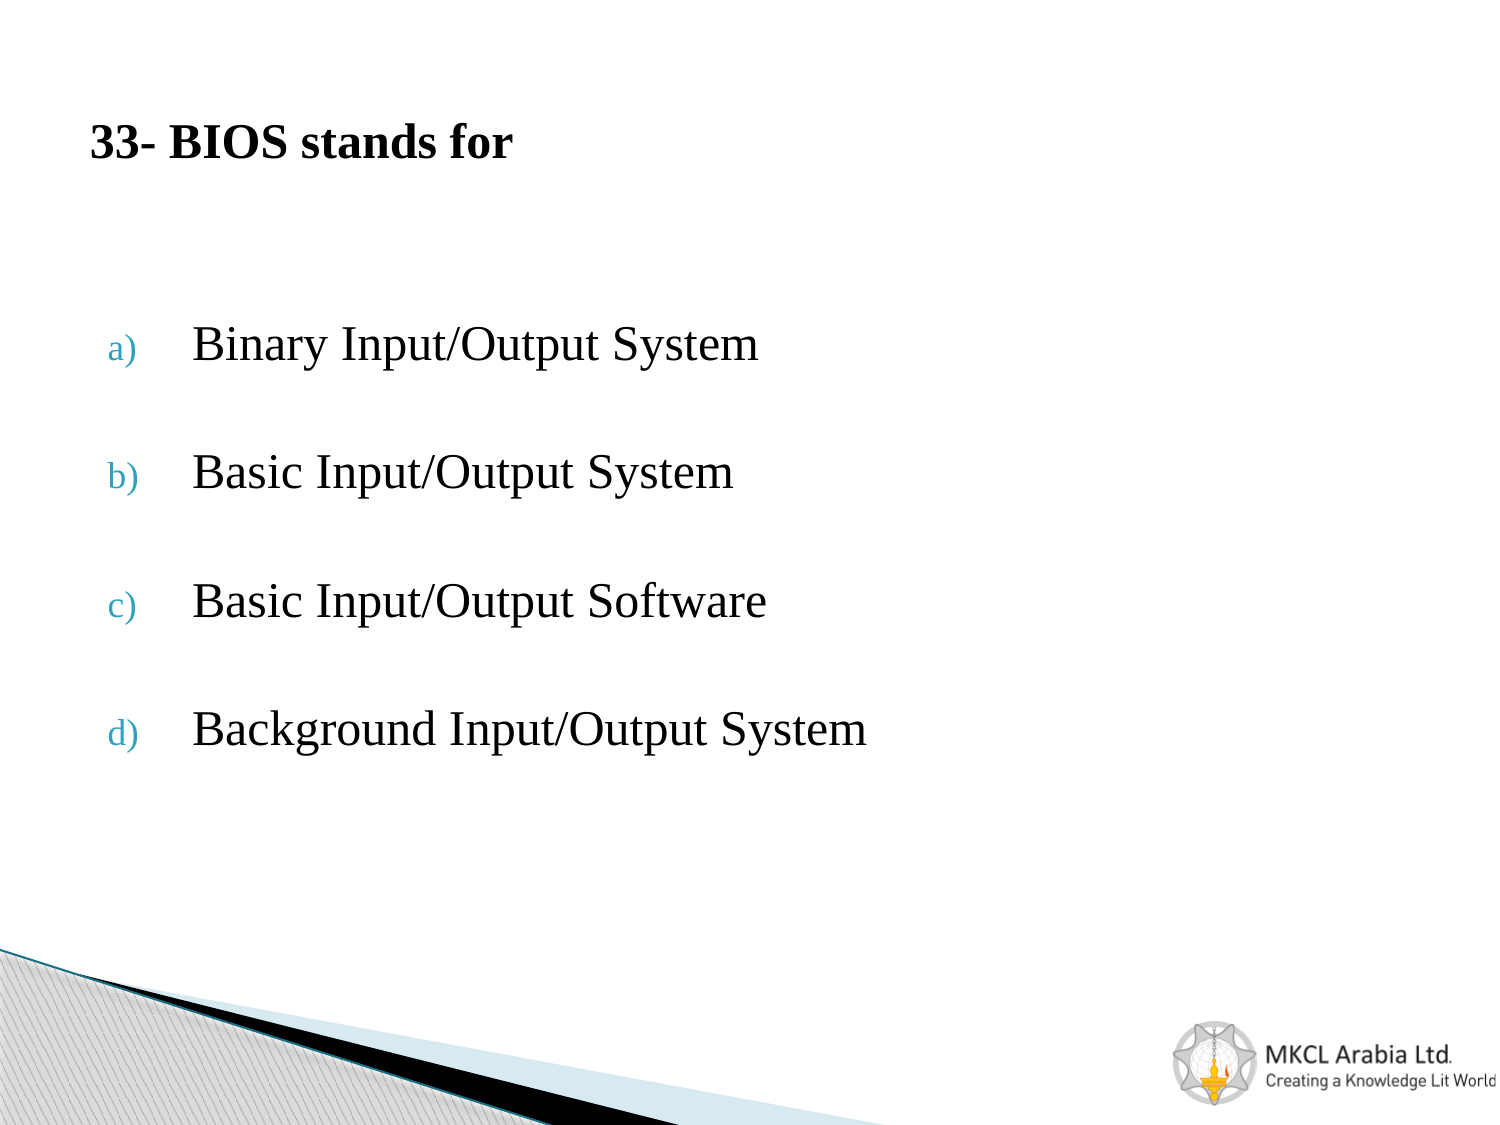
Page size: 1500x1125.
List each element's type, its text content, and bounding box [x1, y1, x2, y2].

title 33- BIOS stands for [75, 45, 1425, 233]
picture [1172, 1021, 1496, 1106]
list Binary Input/Output System Basic Input/Output System Basic Input/Output Software Background Input/Output System [75, 243, 1425, 986]
